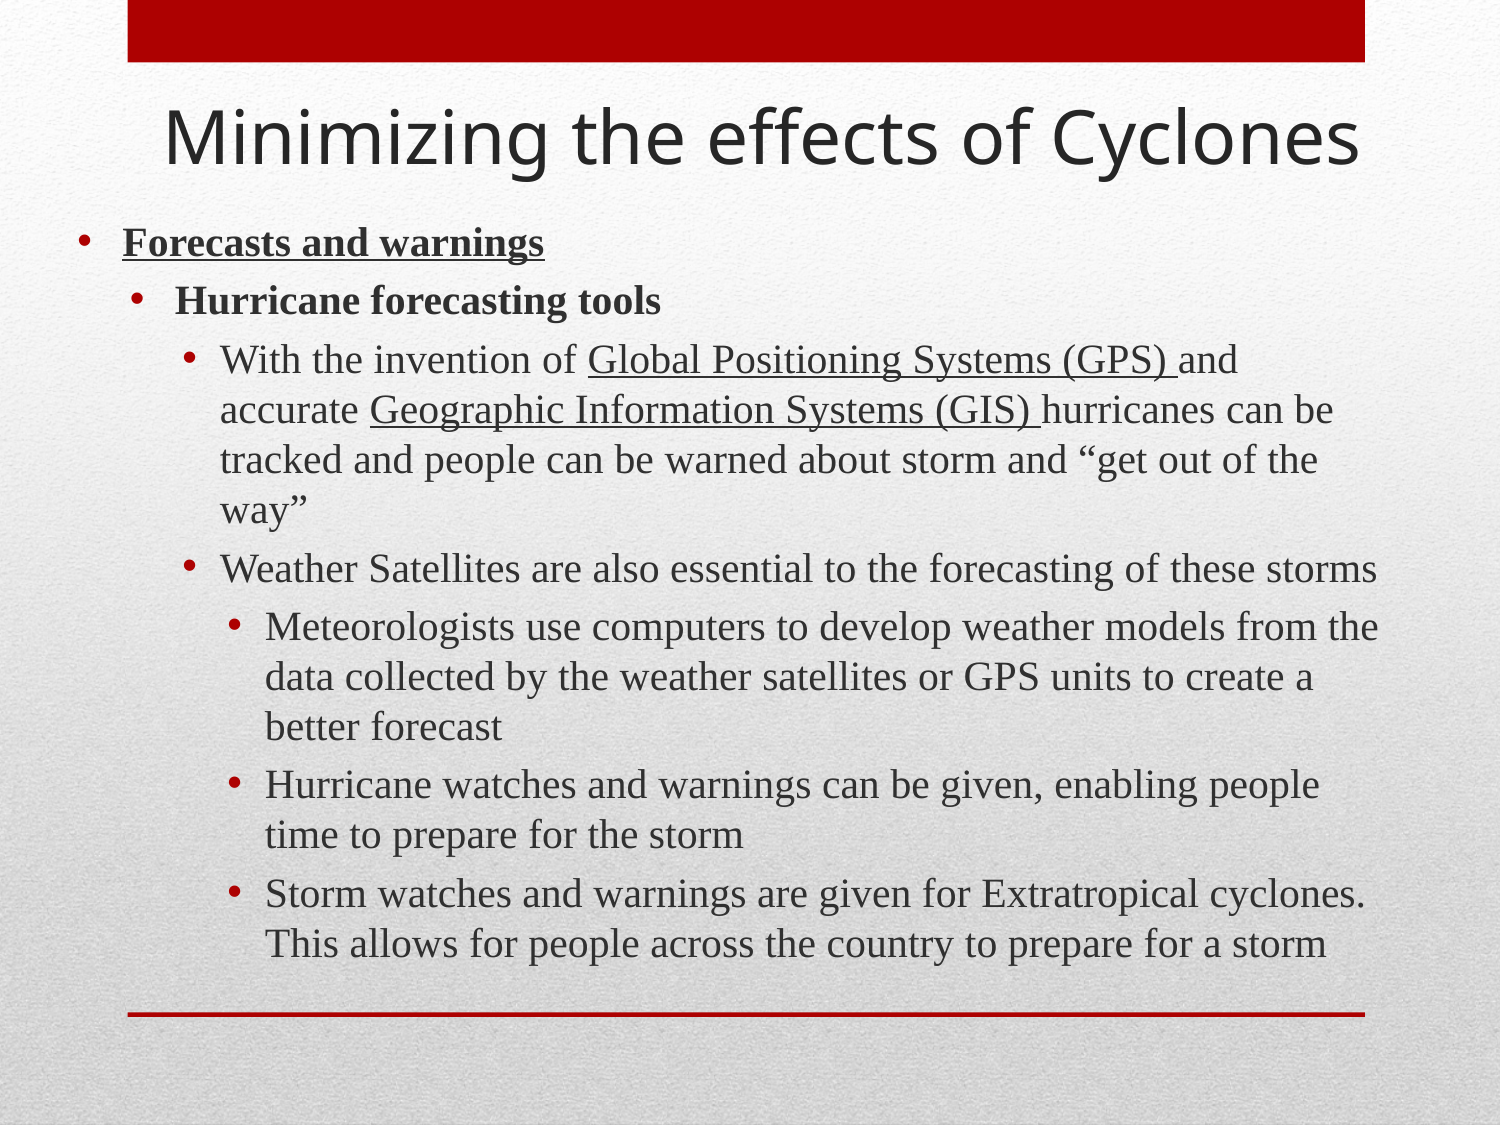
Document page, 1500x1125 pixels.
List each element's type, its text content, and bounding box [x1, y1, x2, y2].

list Forecasts and warnings Hurricane forecasting tools With the invention of Global Positioning Systems (GPS) and accurate Geographic Information Systems (GIS) hurricanes can be tracked and people can be warned about storm and “get out of the way” Weather Satellites are also essential to the forecasting of these storms Meteorologists use computers to develop weather models from the data collected by the weather satellites or GPS units to create a better forecast Hurricane watches and warnings can be given, enabling people time to prepare for the storm Storm watches and warnings are given for Extratropical cyclones. This allows for people across the country to prepare for a storm [62, 174, 1400, 1006]
title Minimizing the effects of Cyclones [112, 62, 1413, 188]
